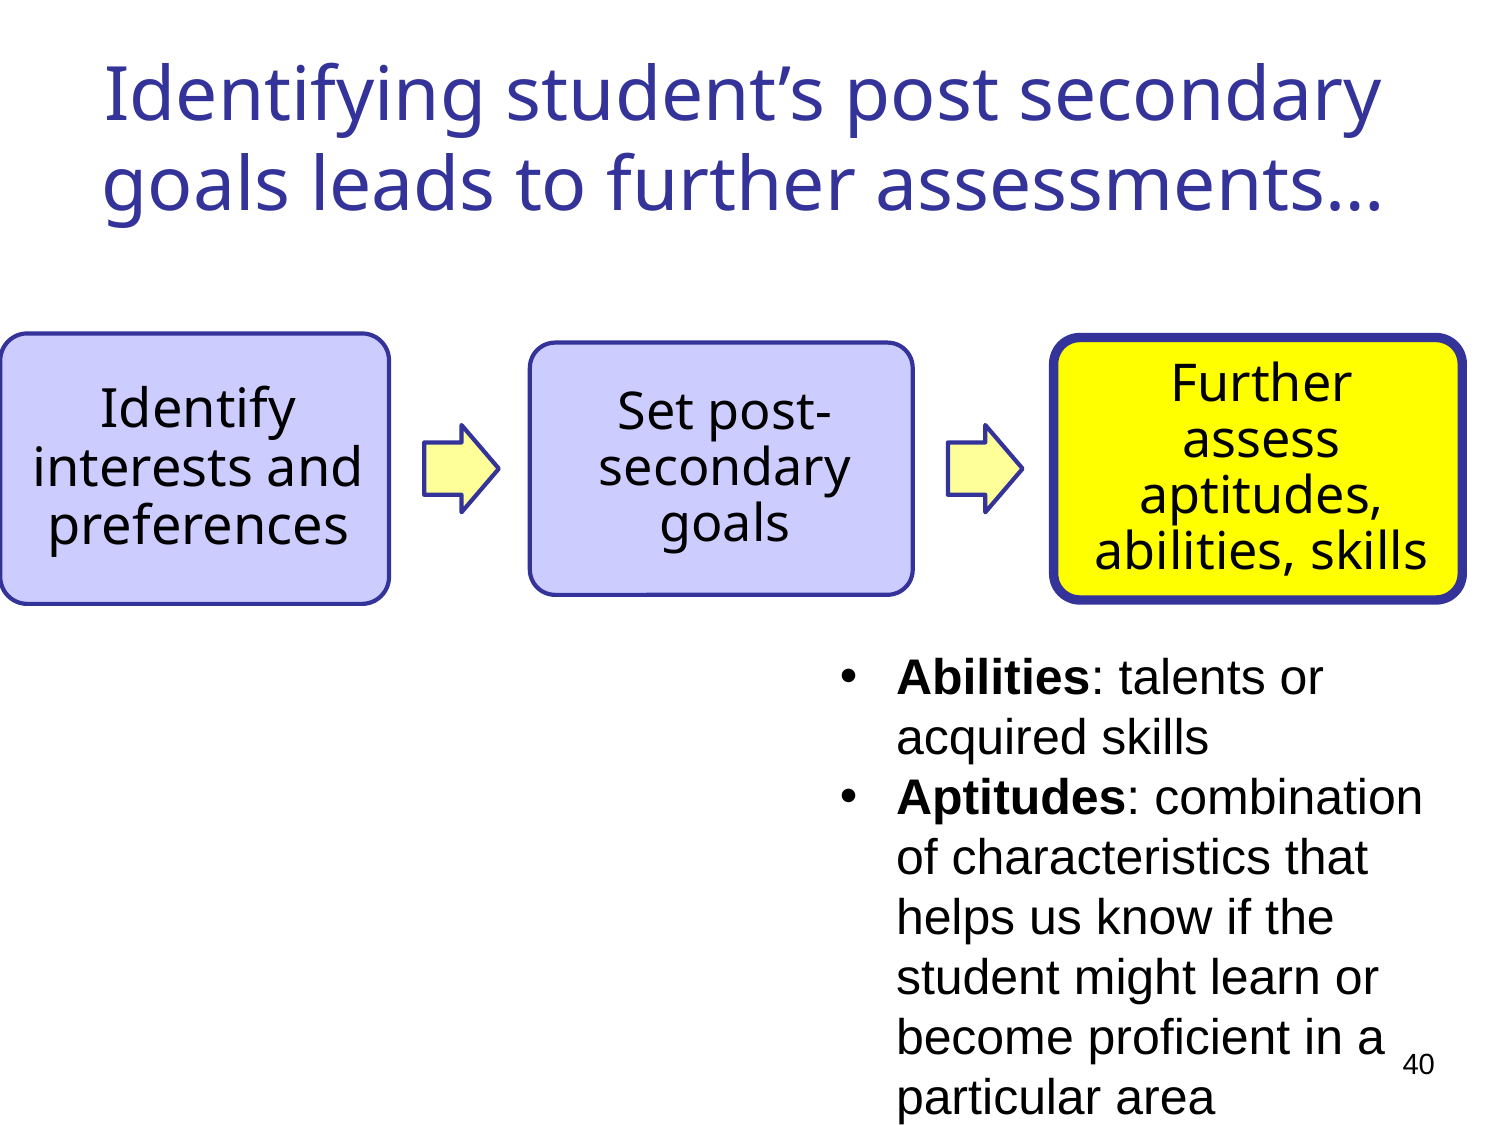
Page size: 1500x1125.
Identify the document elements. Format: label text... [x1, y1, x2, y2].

title Identifying student’s post secondary goals leads to further assessments… [75, 45, 1413, 85]
text_box Abilities: talents or acquired skills Aptitudes: combination of characteristics that helps us know if the student might learn or become proficient in a particular area [825, 858, 1463, 1125]
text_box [0, 87, 1463, 851]
